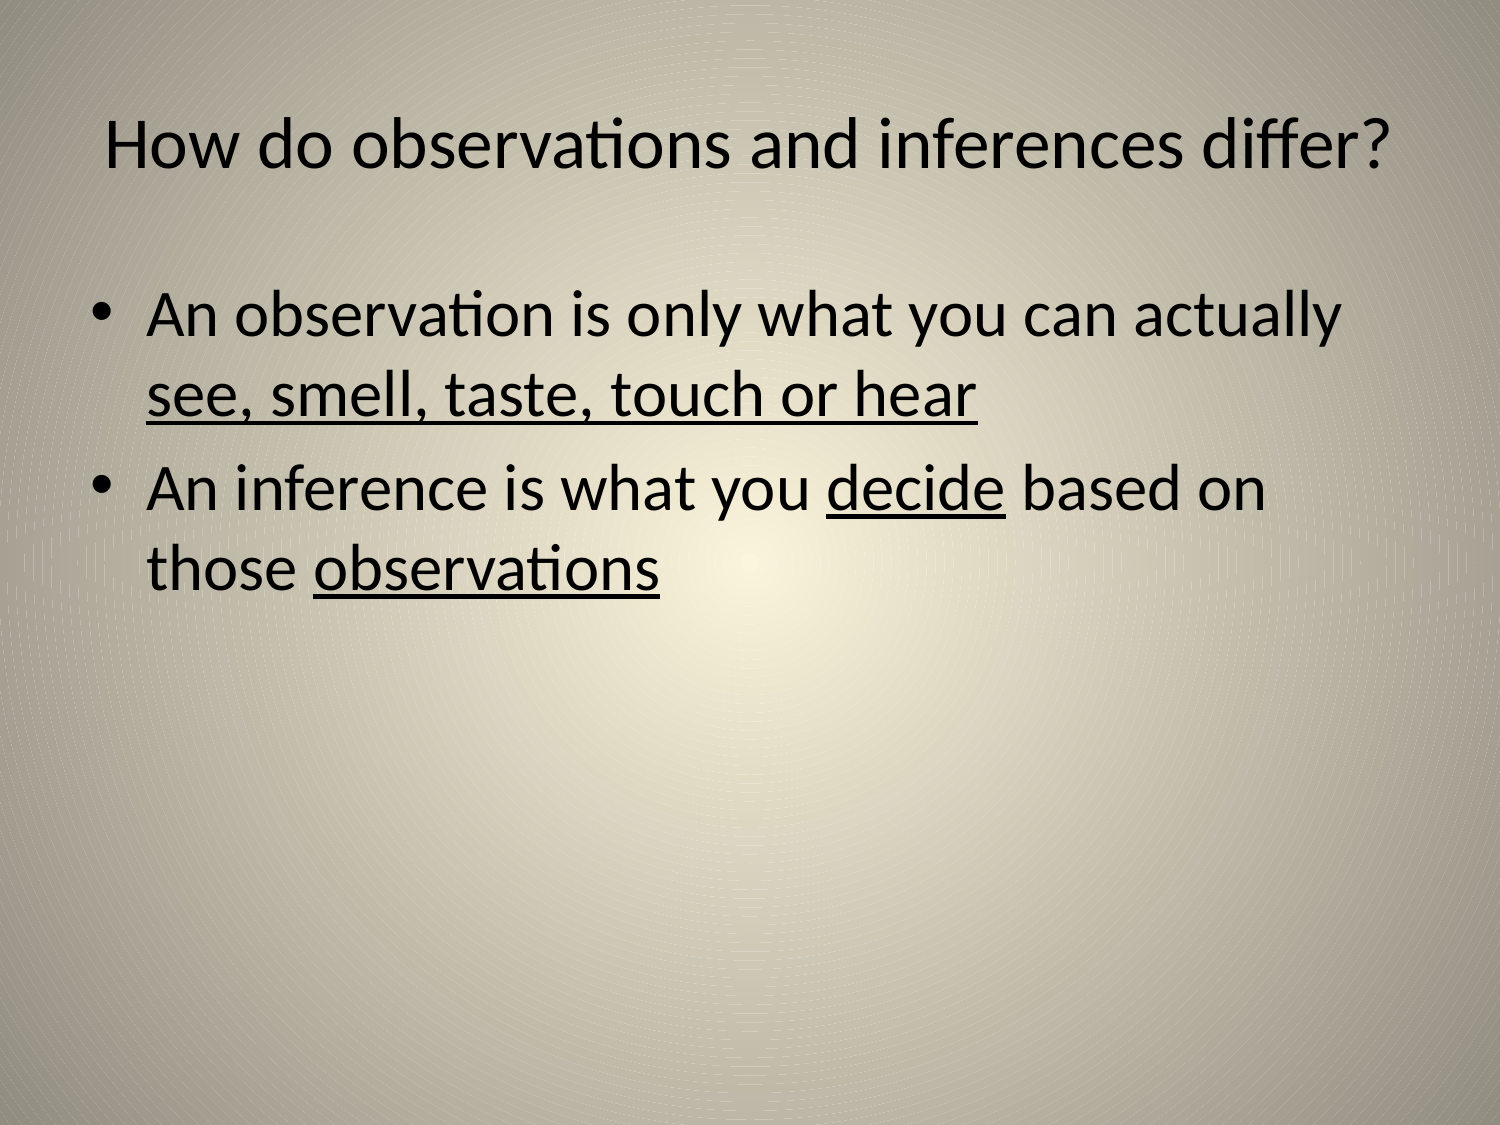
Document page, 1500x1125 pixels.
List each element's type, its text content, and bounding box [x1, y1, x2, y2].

list An observation is only what you can actually see, smell, taste, touch or hear An inference is what you decide based on those observations [75, 262, 1425, 1005]
title How do observations and inferences differ? [75, 45, 1425, 233]
